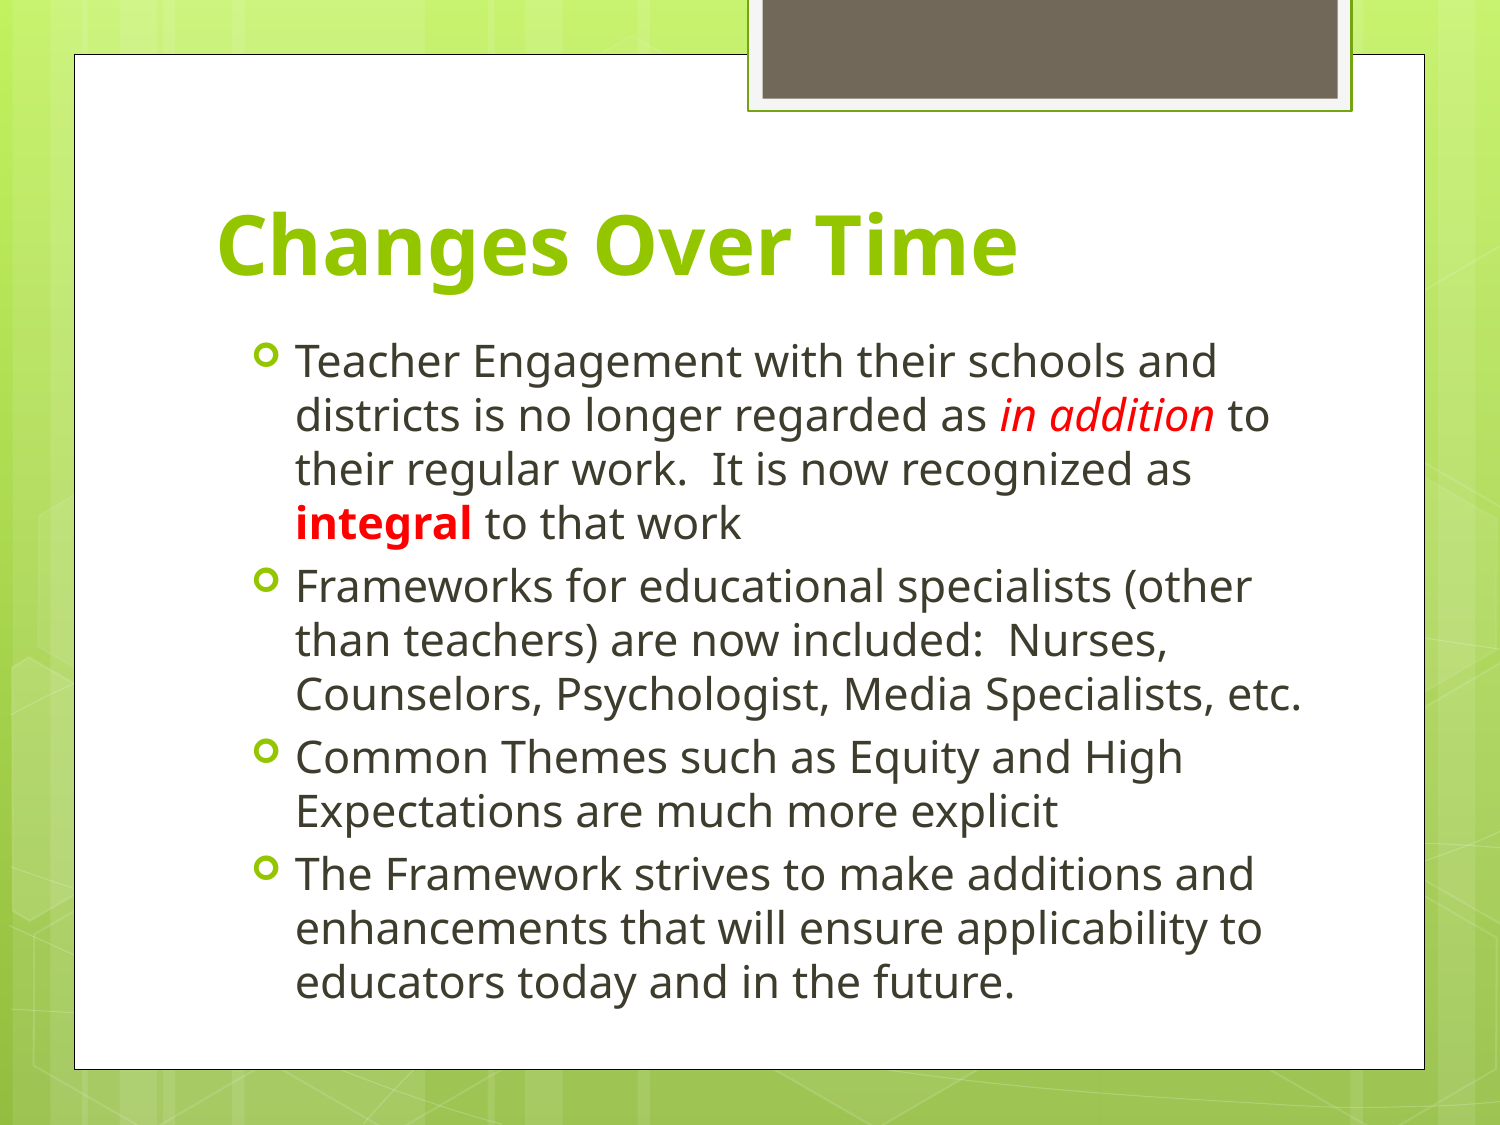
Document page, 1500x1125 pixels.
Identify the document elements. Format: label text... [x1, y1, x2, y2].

list Teacher Engagement with their schools and districts is no longer regarded as in addition to their regular work. It is now recognized as integral to that work Frameworks for educational specialists (other than teachers) are now included: Nurses, Counselors, Psychologist, Media Specialists, etc. Common Themes such as Equity and High Expectations are much more explicit The Framework strives to make additions and enhancements that will ensure applicability to educators today and in the future. [225, 324, 1337, 1025]
title Changes Over Time [200, 112, 1353, 300]
